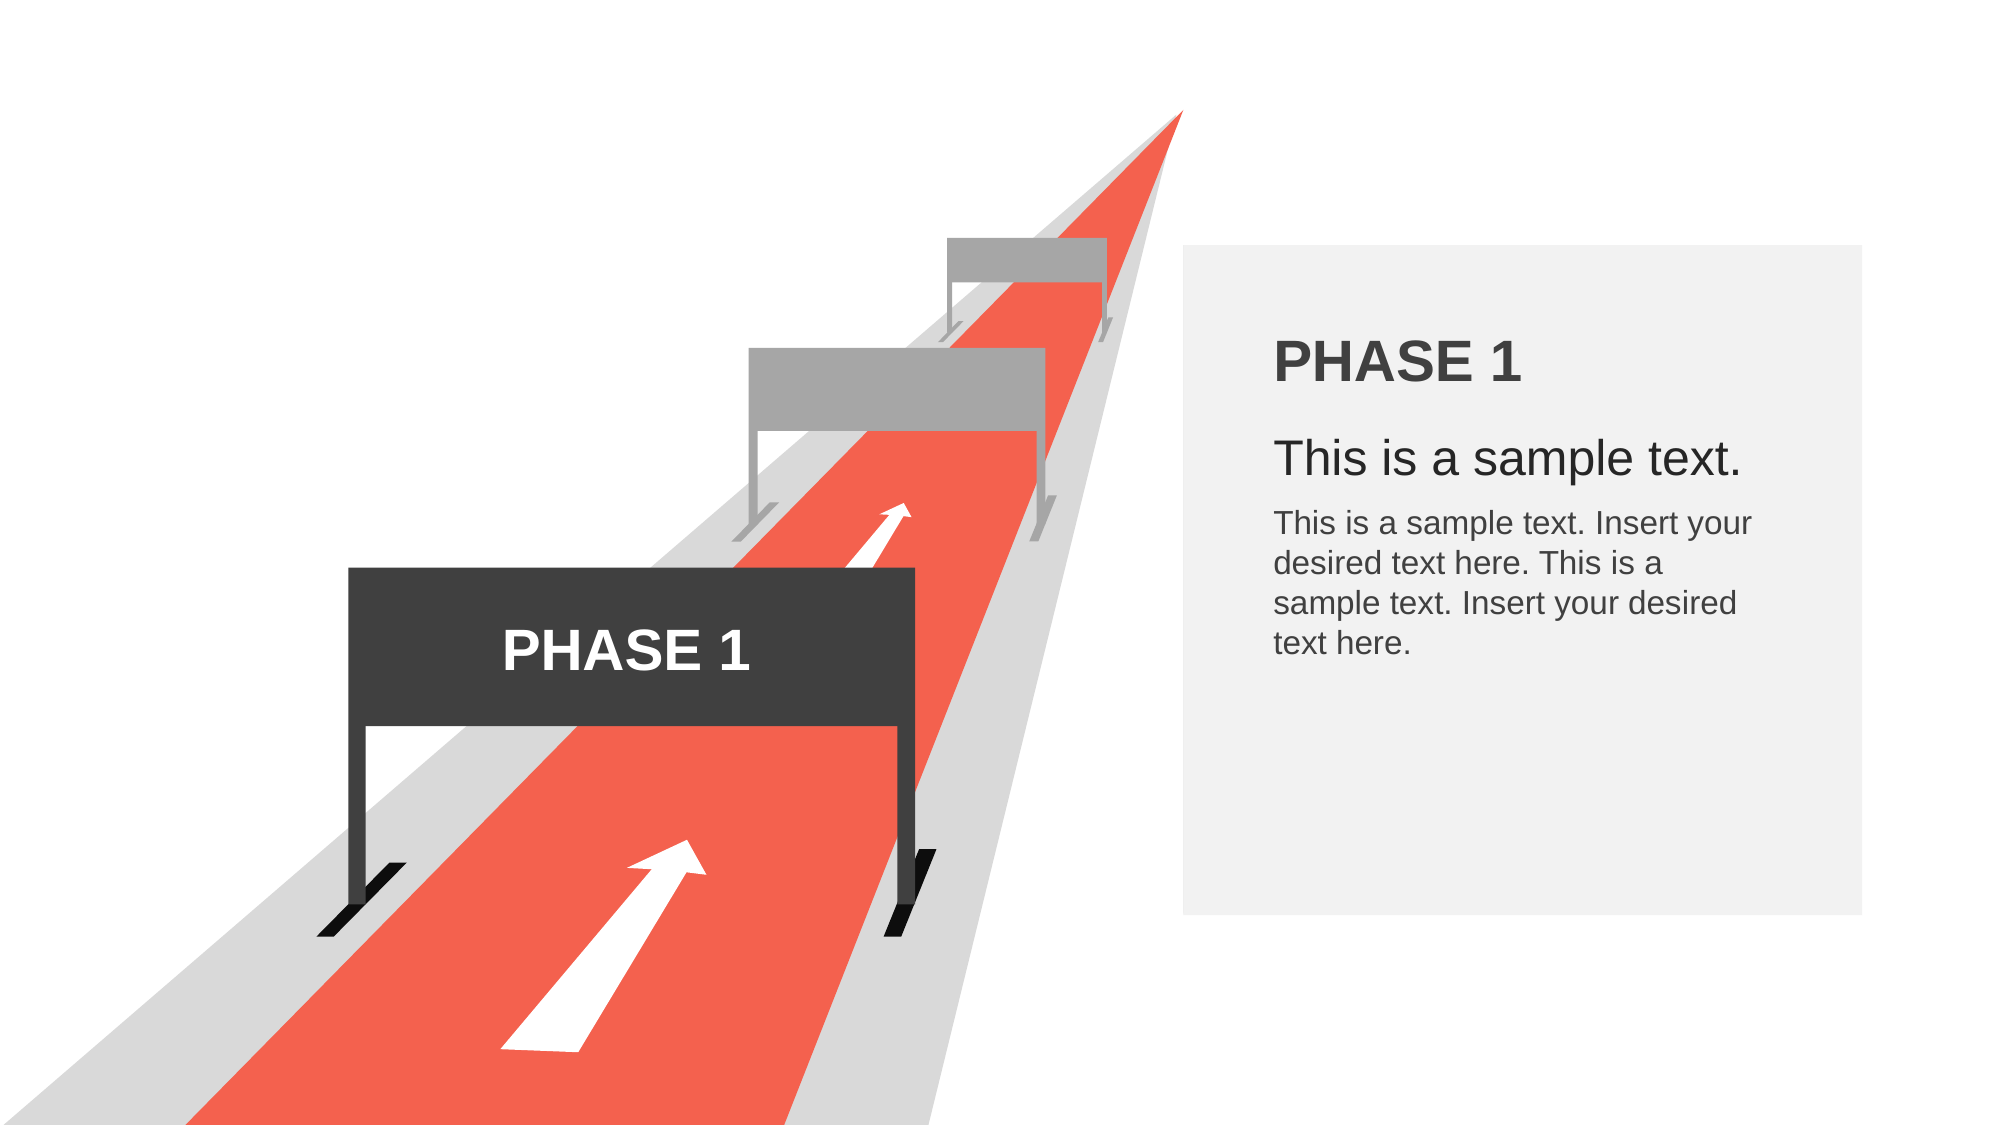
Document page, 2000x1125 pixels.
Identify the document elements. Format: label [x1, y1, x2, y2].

text_box [1183, 244, 1863, 916]
text_box [937, 237, 1114, 343]
text_box [316, 567, 937, 937]
text_box [731, 347, 1058, 542]
text_box [0, 109, 1184, 1125]
